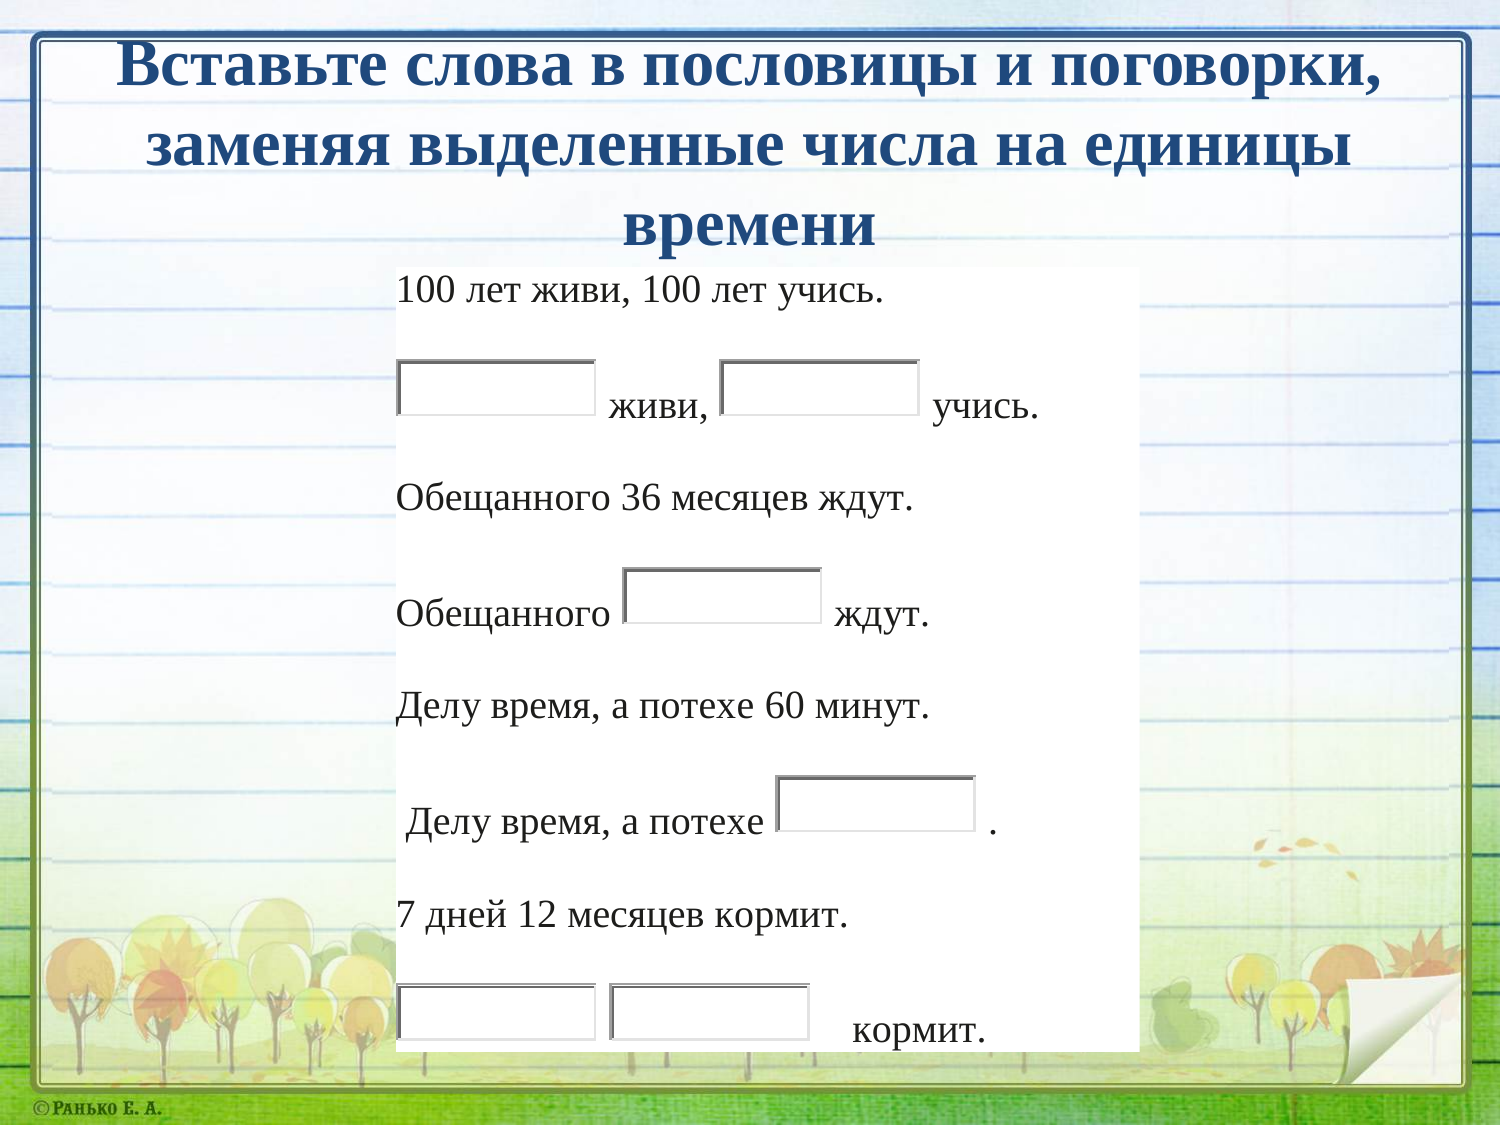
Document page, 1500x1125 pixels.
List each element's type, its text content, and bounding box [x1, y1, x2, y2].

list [395, 266, 1140, 1100]
title Вставьте слова в пословицы и поговорки, заменяя выделенные числа на единицы времени [75, 45, 1425, 233]
picture [0, 0, 1500, 1125]
